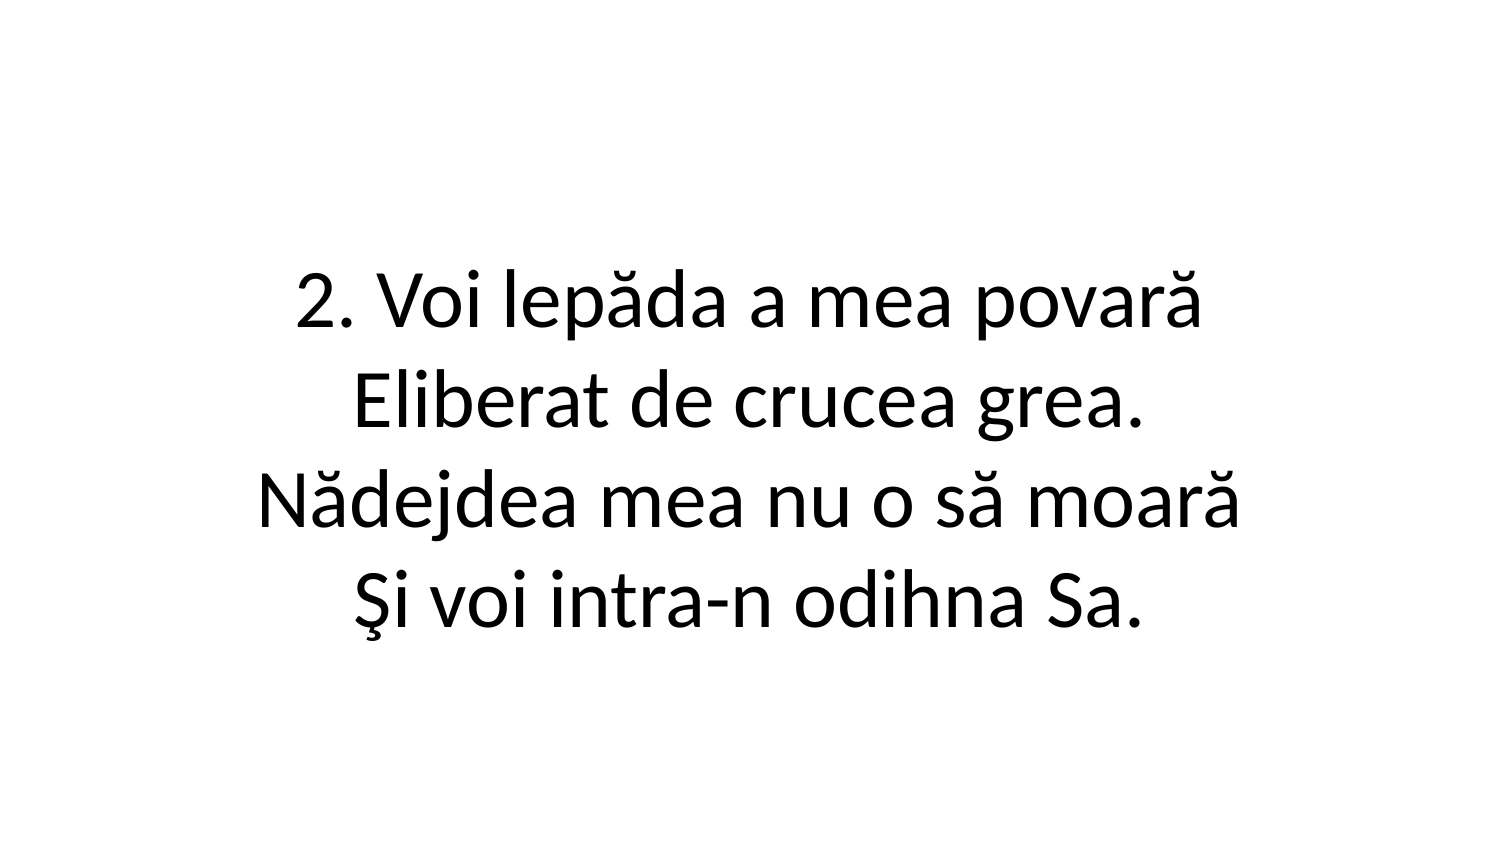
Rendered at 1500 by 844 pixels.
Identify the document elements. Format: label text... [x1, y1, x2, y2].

text_box 2. Voi lepăda a mea povară Eliberat de crucea grea. Nădejdea mea nu o să moară Şi voi intra-n odihna Sa. [241, 192, 1259, 652]
